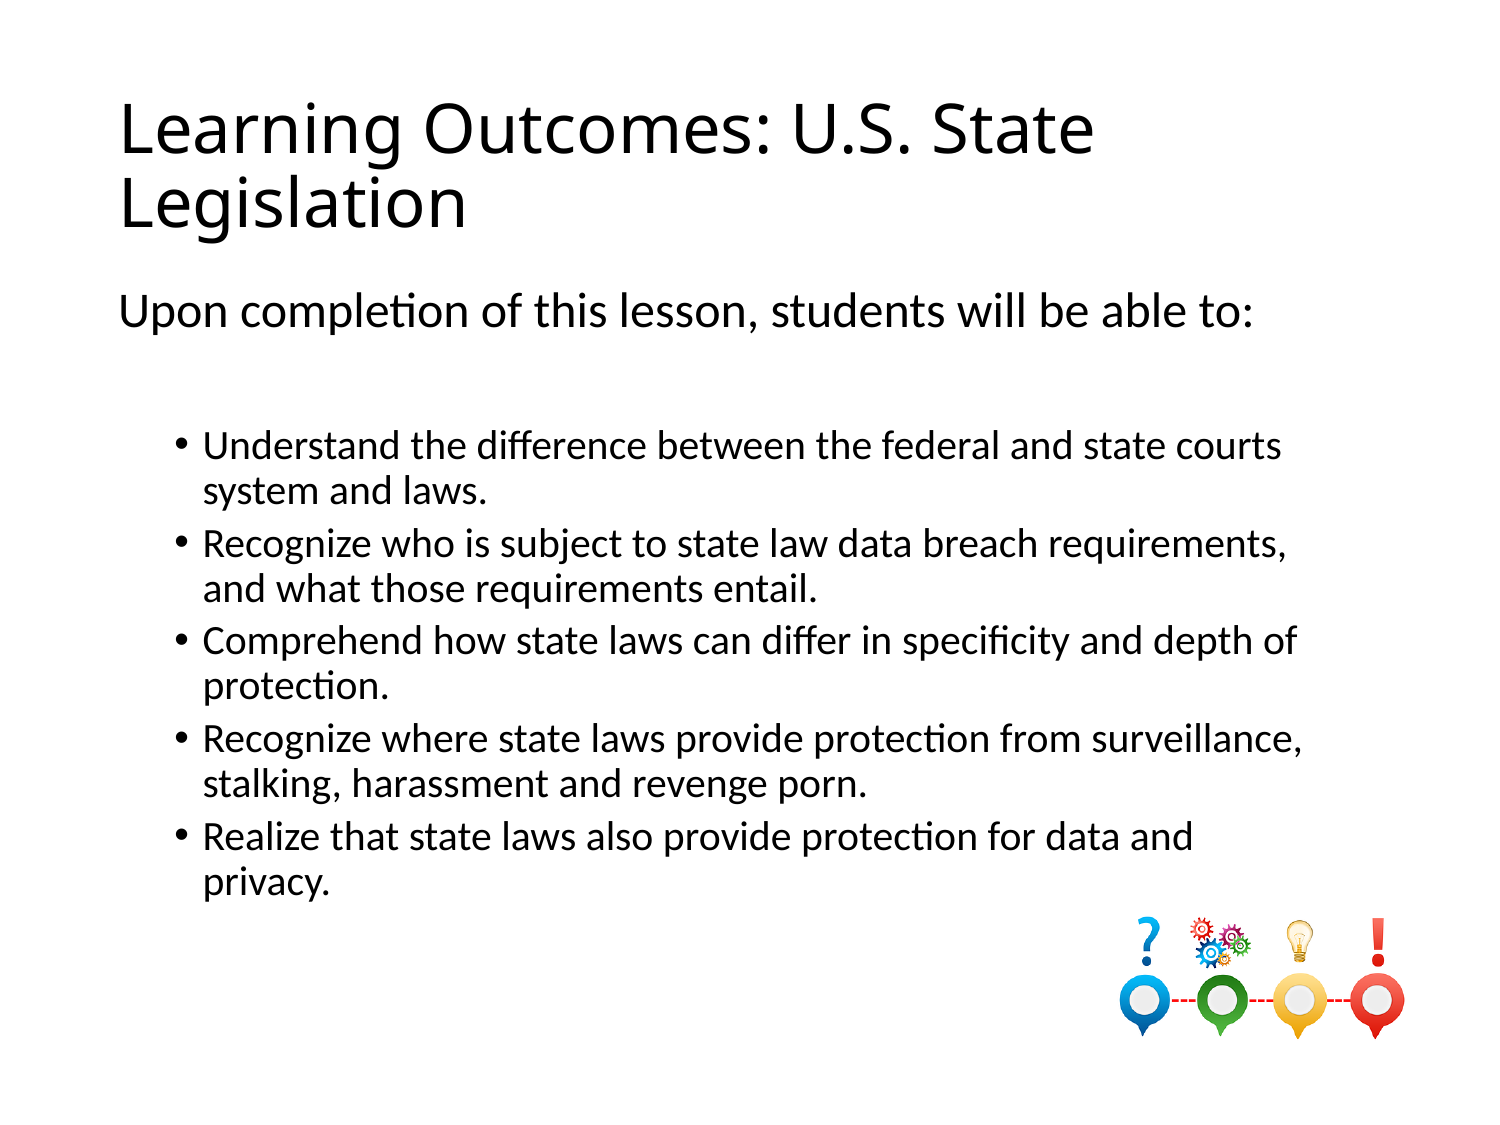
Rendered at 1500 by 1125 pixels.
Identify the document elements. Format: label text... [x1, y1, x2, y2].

picture [1080, 860, 1438, 1099]
title Learning Outcomes: U.S. State Legislation [102, 59, 1438, 278]
list Upon completion of this lesson, students will be able to: Understand the difference between the federal and state courts system and laws. Recognize who is subject to state law data breach requirements, and what those requirements entail. Comprehend how state laws can differ in specificity and depth of protection. Recognize where state laws provide protection from surveillance, stalking, harassment and revenge porn. Realize that state laws also provide protection for data and privacy. [102, 277, 1338, 992]
